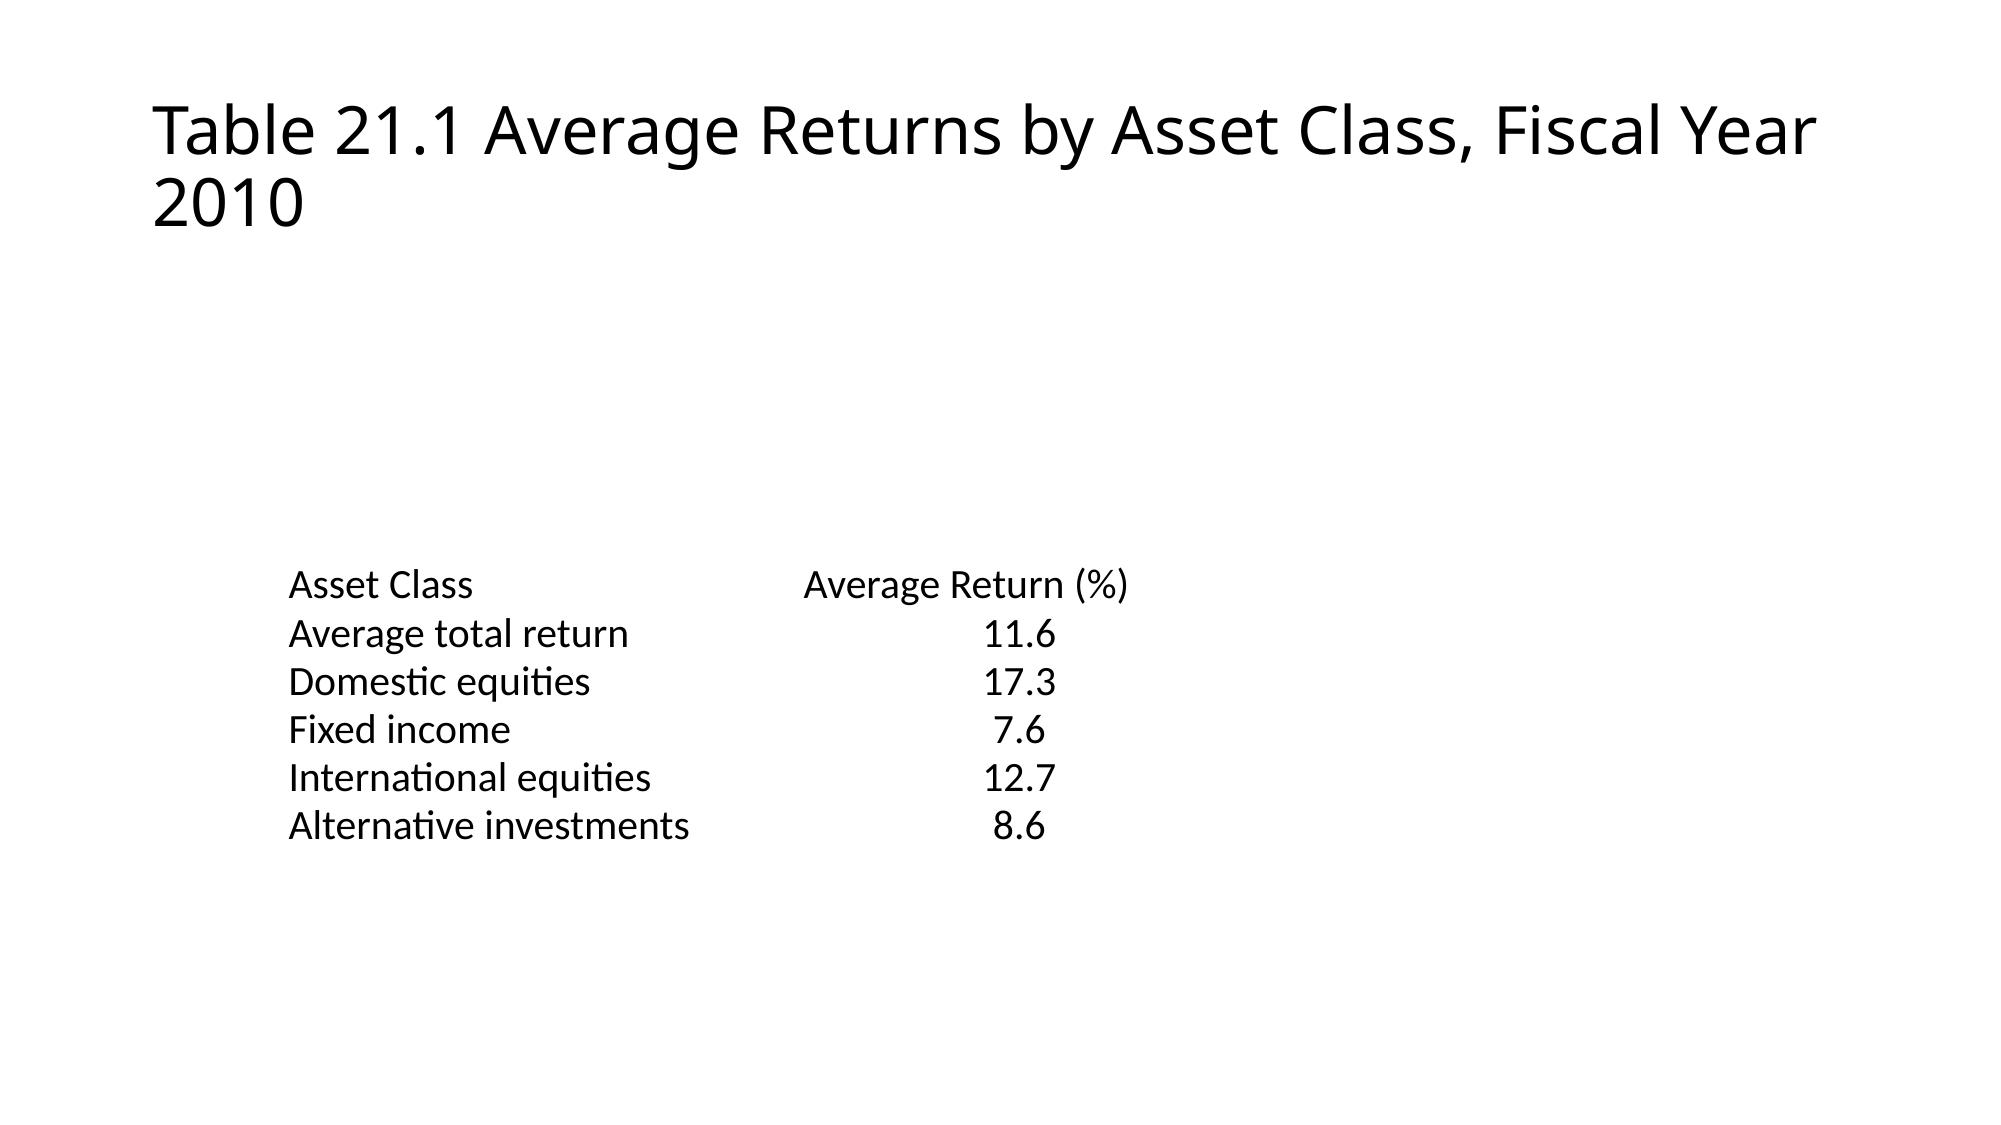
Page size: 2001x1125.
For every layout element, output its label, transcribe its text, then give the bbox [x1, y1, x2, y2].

table_cell 12.7 [793, 754, 1246, 802]
table_header Average Return (%) [793, 561, 1246, 610]
table_cell International equities [277, 754, 793, 802]
table_cell 8.6 [793, 802, 1246, 850]
table_cell 17.3 [793, 658, 1246, 706]
table_cell Alternative investments [277, 802, 793, 850]
table_cell Domestic equities [277, 658, 793, 706]
table_cell 7.6 [793, 706, 1246, 754]
table_cell Fixed income [277, 706, 793, 754]
title Table 21.1 Average Returns by Asset Class, Fiscal Year 2010 [137, 59, 1863, 278]
table_cell Average total return [277, 610, 793, 658]
table_cell 11.6 [793, 610, 1246, 658]
table_header Asset Class [277, 561, 793, 610]
